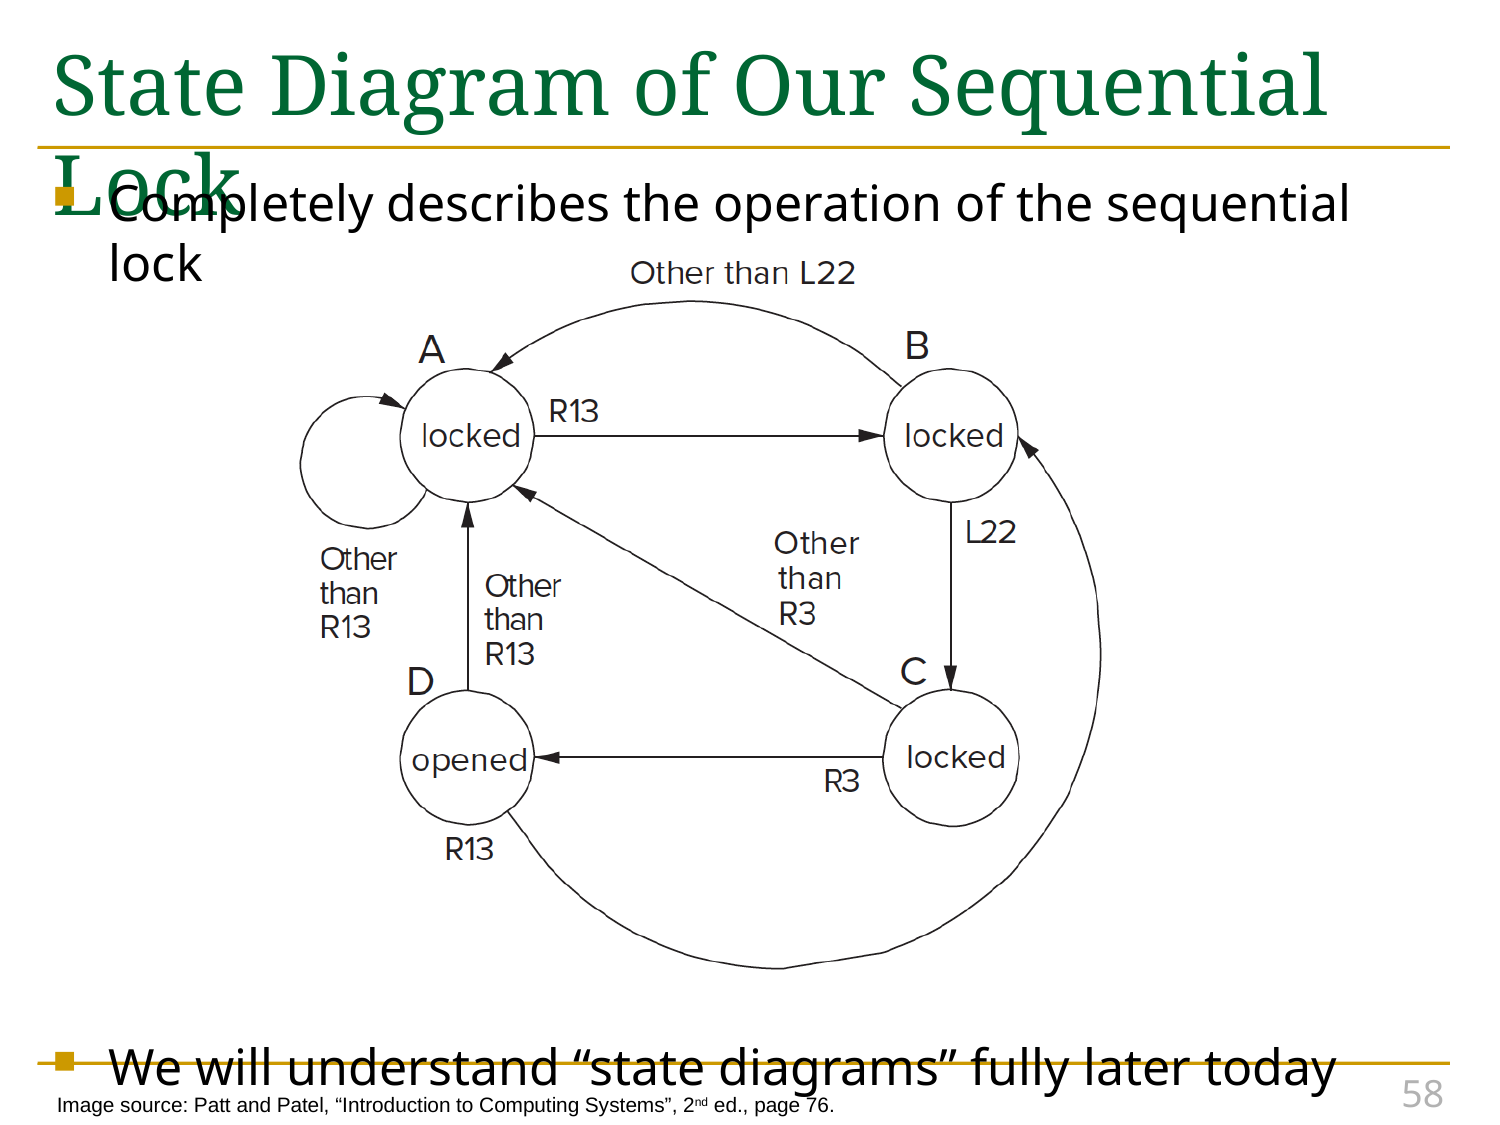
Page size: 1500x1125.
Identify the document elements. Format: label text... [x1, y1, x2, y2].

list Completely describes the operation of the sequential lock We will understand “state diagrams” fully later today [37, 163, 1450, 1016]
text_box Image source: Patt and Patel, “Introduction to Computing Systems”, 2nd ed., page 76. [42, 1084, 850, 1125]
slide_number 58 [1121, 1066, 1460, 1125]
picture [296, 242, 1123, 988]
title State Diagram of Our Sequential Lock [37, 24, 1450, 163]
